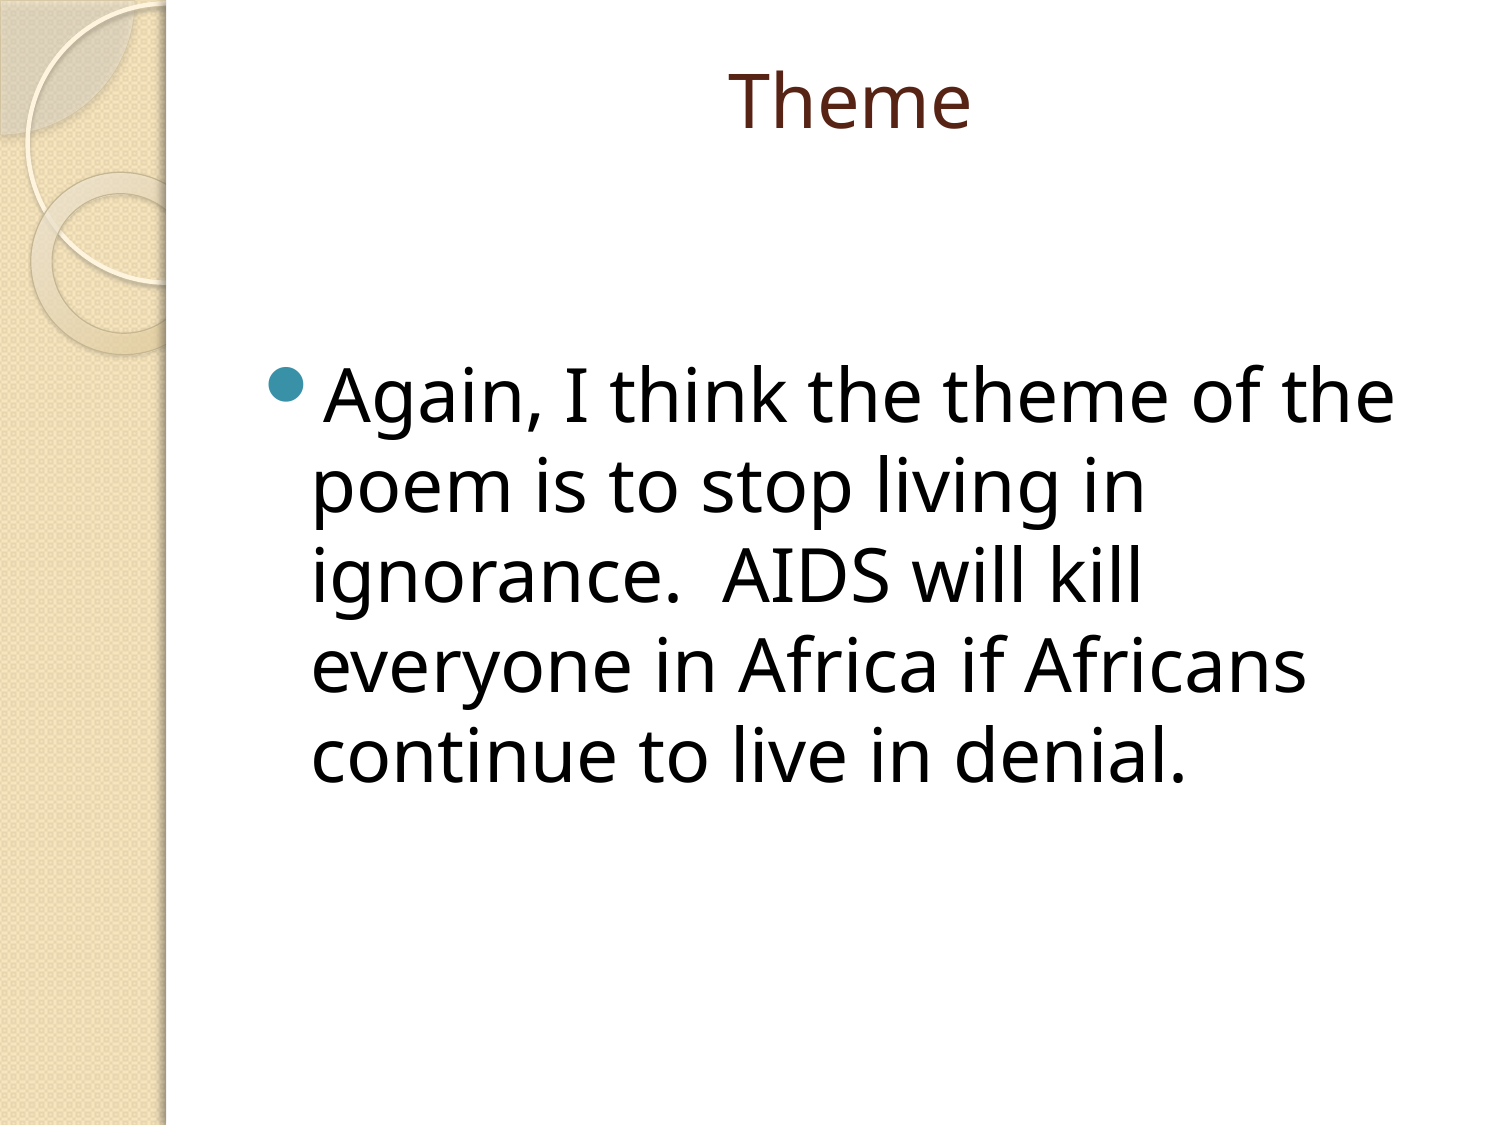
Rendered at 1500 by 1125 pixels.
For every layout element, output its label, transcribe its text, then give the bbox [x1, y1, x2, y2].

title Theme [235, 45, 1466, 233]
list Again, I think the theme of the poem is to stop living in ignorance. AIDS will kill everyone in Africa if Africans continue to live in denial. [235, 237, 1466, 1025]
